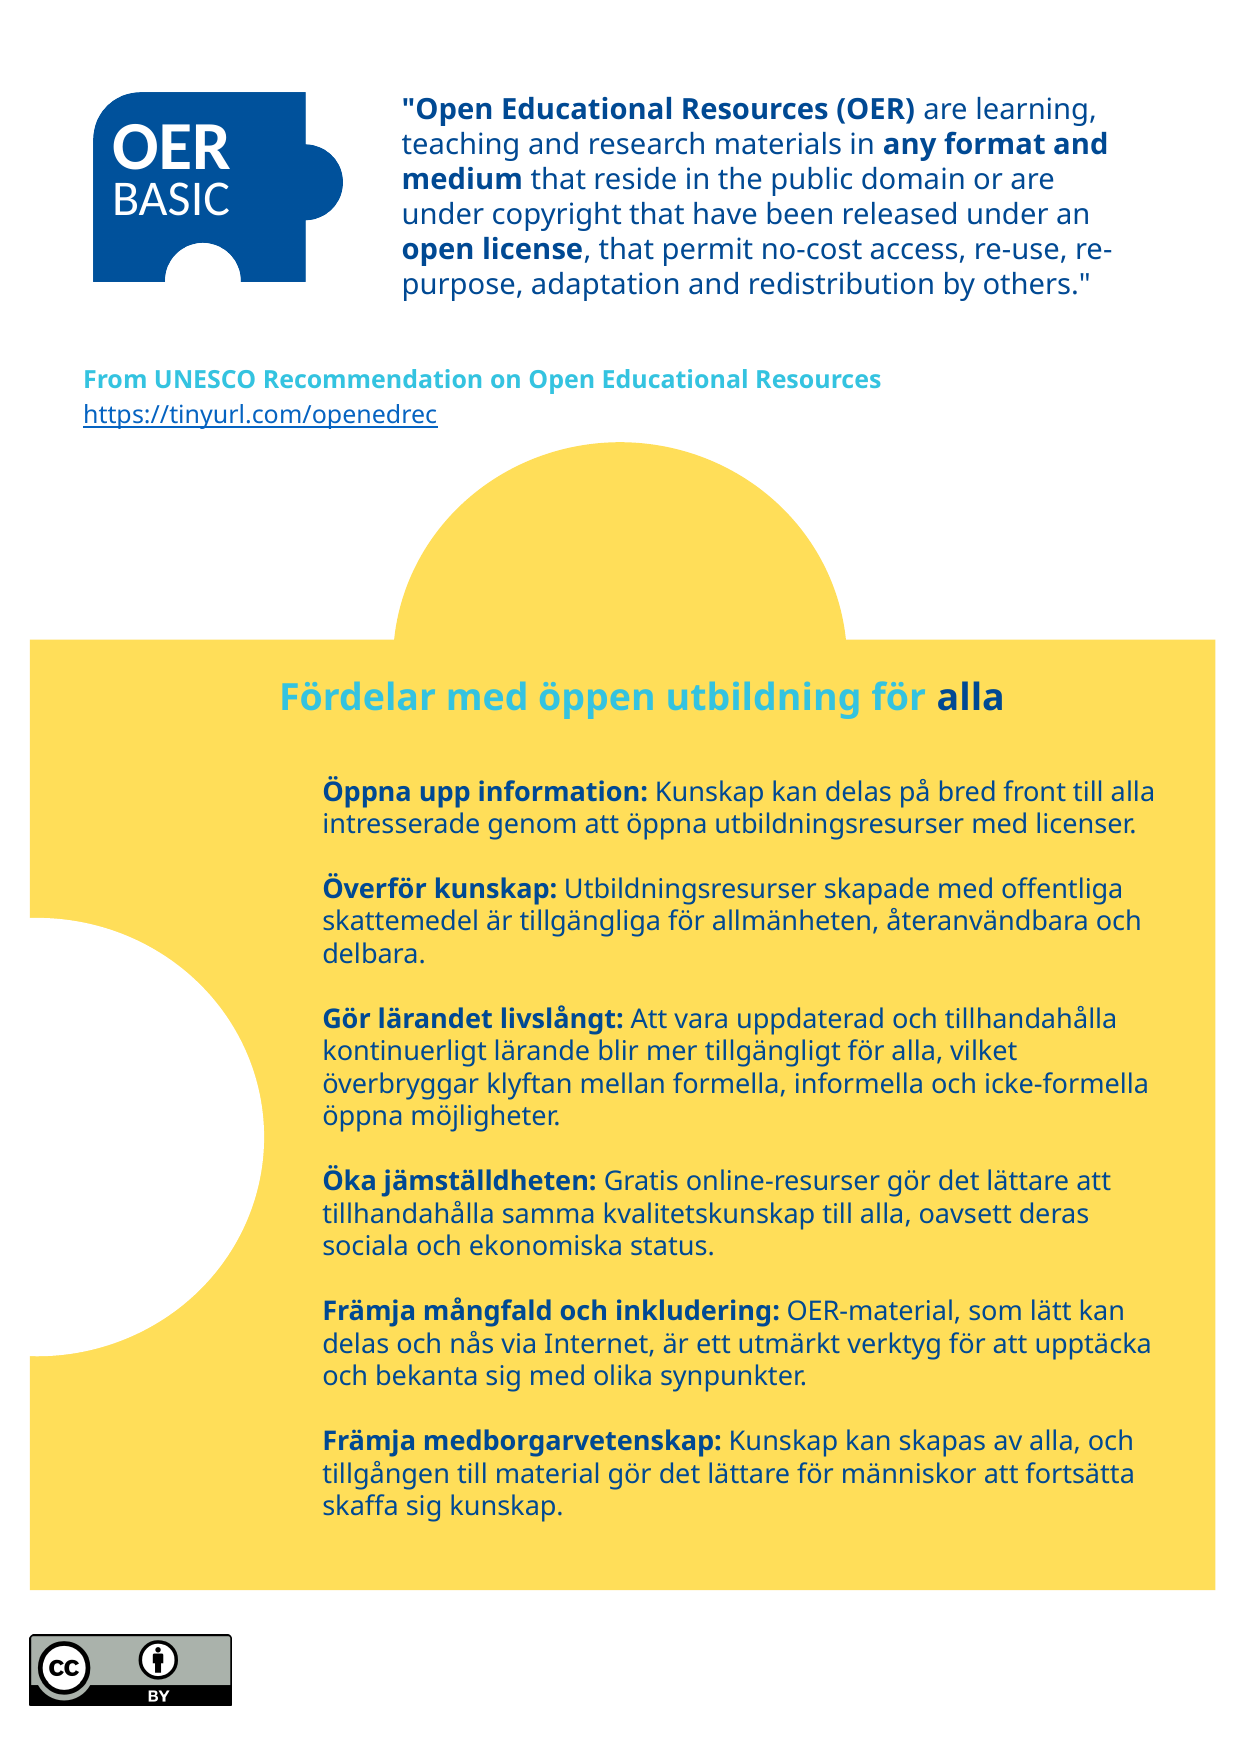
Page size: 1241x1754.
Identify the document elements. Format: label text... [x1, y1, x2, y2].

text_box From UNESCO Recommendation on Open Educational Resources https://tinyurl.com/openedrec [68, 344, 1241, 448]
picture [29, 1634, 233, 1706]
text_box [0, 917, 265, 1357]
text_box [29, 29, 1216, 639]
picture [93, 92, 343, 282]
text_box [393, 448, 848, 666]
text_box Fördelar med öppen utbildning för alla [264, 666, 1146, 771]
text_box [29, 639, 1216, 1591]
text_box "Open Educational Resources (OER) are learning, teaching and research materials in any format and medium that reside in the public domain or are under copyright that have been released under an open license, that permit no-cost access, re-use, re-purpose, adaptation and redistribution by others." [386, 75, 1147, 316]
text_box Öppna upp information: Kunskap kan delas på bred front till alla intresserade genom att öppna utbildningsresurser med licenser. Överför kunskap: Utbildningsresurser skapade med offentliga skattemedel är tillgängliga för allmänheten, återanvändbara och delbara. Gör lärandet livslångt: Att vara uppdaterad och tillhandahålla kontinuerligt lärande blir mer tillgängligt för alla, vilket överbryggar klyftan mellan formella, informella och icke-formella öppna möjligheter. Öka jämställdheten: Gratis online-resurser gör det lättare att tillhandahålla samma kvalitetskunskap till alla, oavsett deras sociala och ekonomiska status. Främja mångfald och inkludering: OER-material, som lätt kan delas och nås via Internet, är ett utmärkt verktyg för att upptäcka och bekanta sig med olika synpunkter. Främja medborgarvetenskap: Kunskap kan skapas av alla, och tillgången till material gör det lättare för människor att fortsätta skaffa sig kunskap. [307, 758, 1179, 1536]
